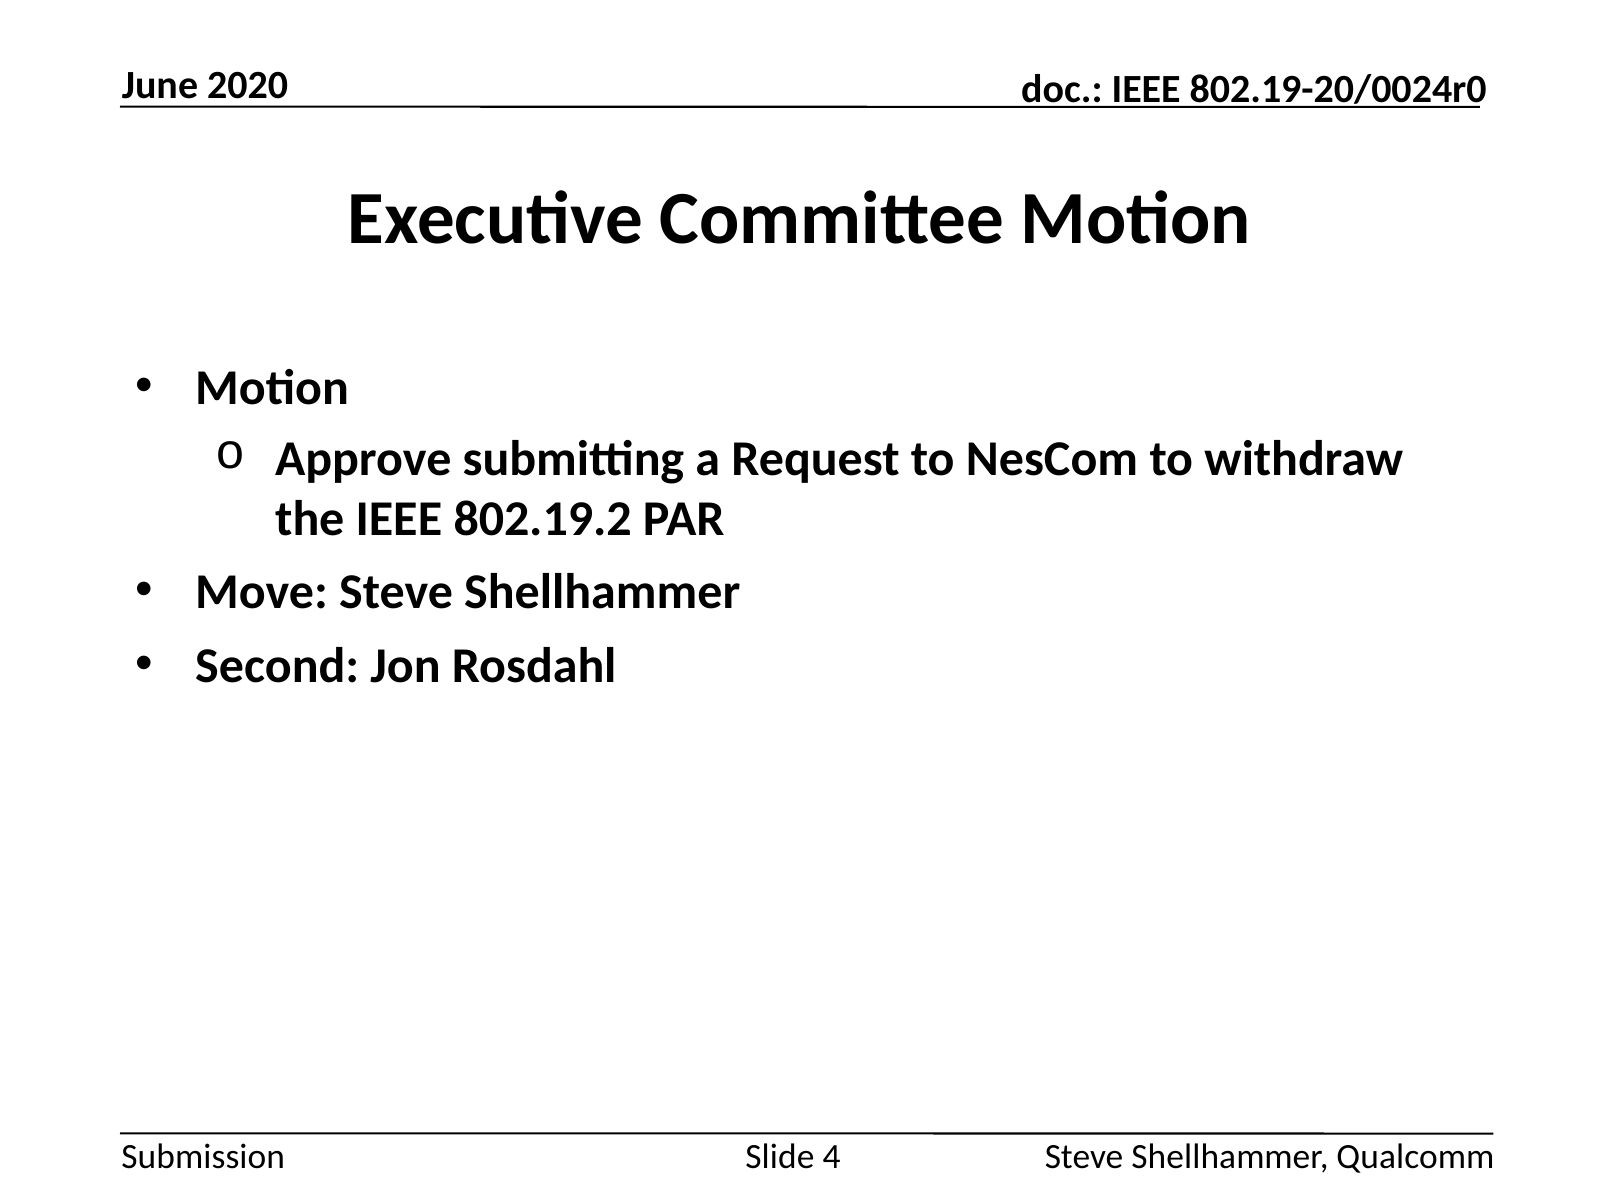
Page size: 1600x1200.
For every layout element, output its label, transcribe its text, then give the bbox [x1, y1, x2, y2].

list Motion Approve submitting a Request to NesCom to withdraw the IEEE 802.19.2 PAR Move: Steve Shellhammer Second: Jon Rosdahl [119, 346, 1480, 1067]
footer Steve Shellhammer, Qualcomm [937, 1132, 1495, 1174]
title Executive Committee Motion [119, 119, 1480, 307]
slide_number Slide 4 [733, 1132, 854, 1197]
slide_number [121, 58, 451, 107]
